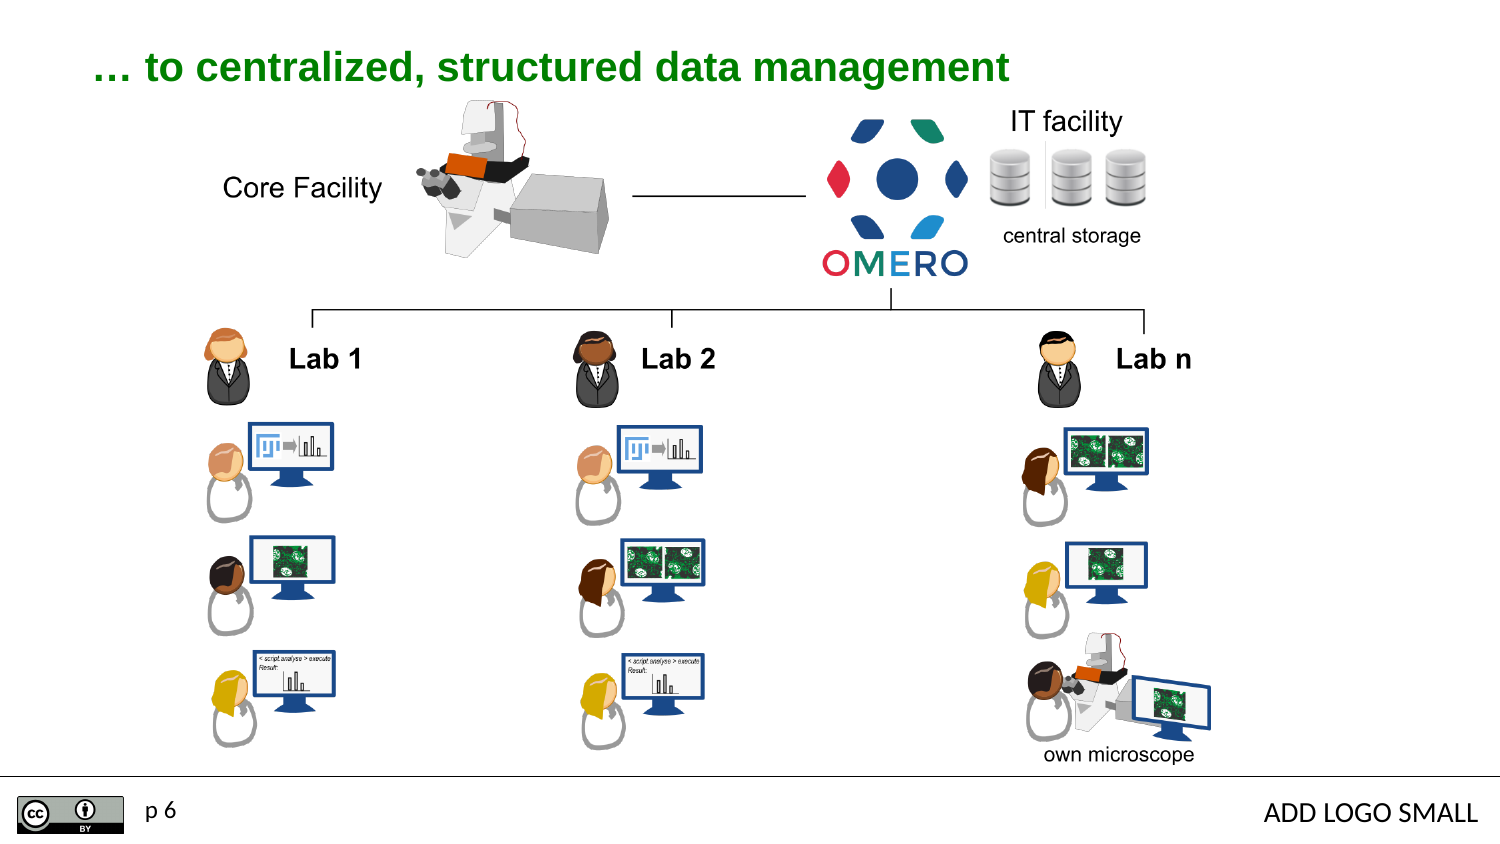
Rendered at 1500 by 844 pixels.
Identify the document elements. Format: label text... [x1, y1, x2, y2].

picture [204, 100, 1211, 765]
picture [17, 796, 124, 834]
text_box … to centralized, structured data management [76, 32, 1447, 81]
